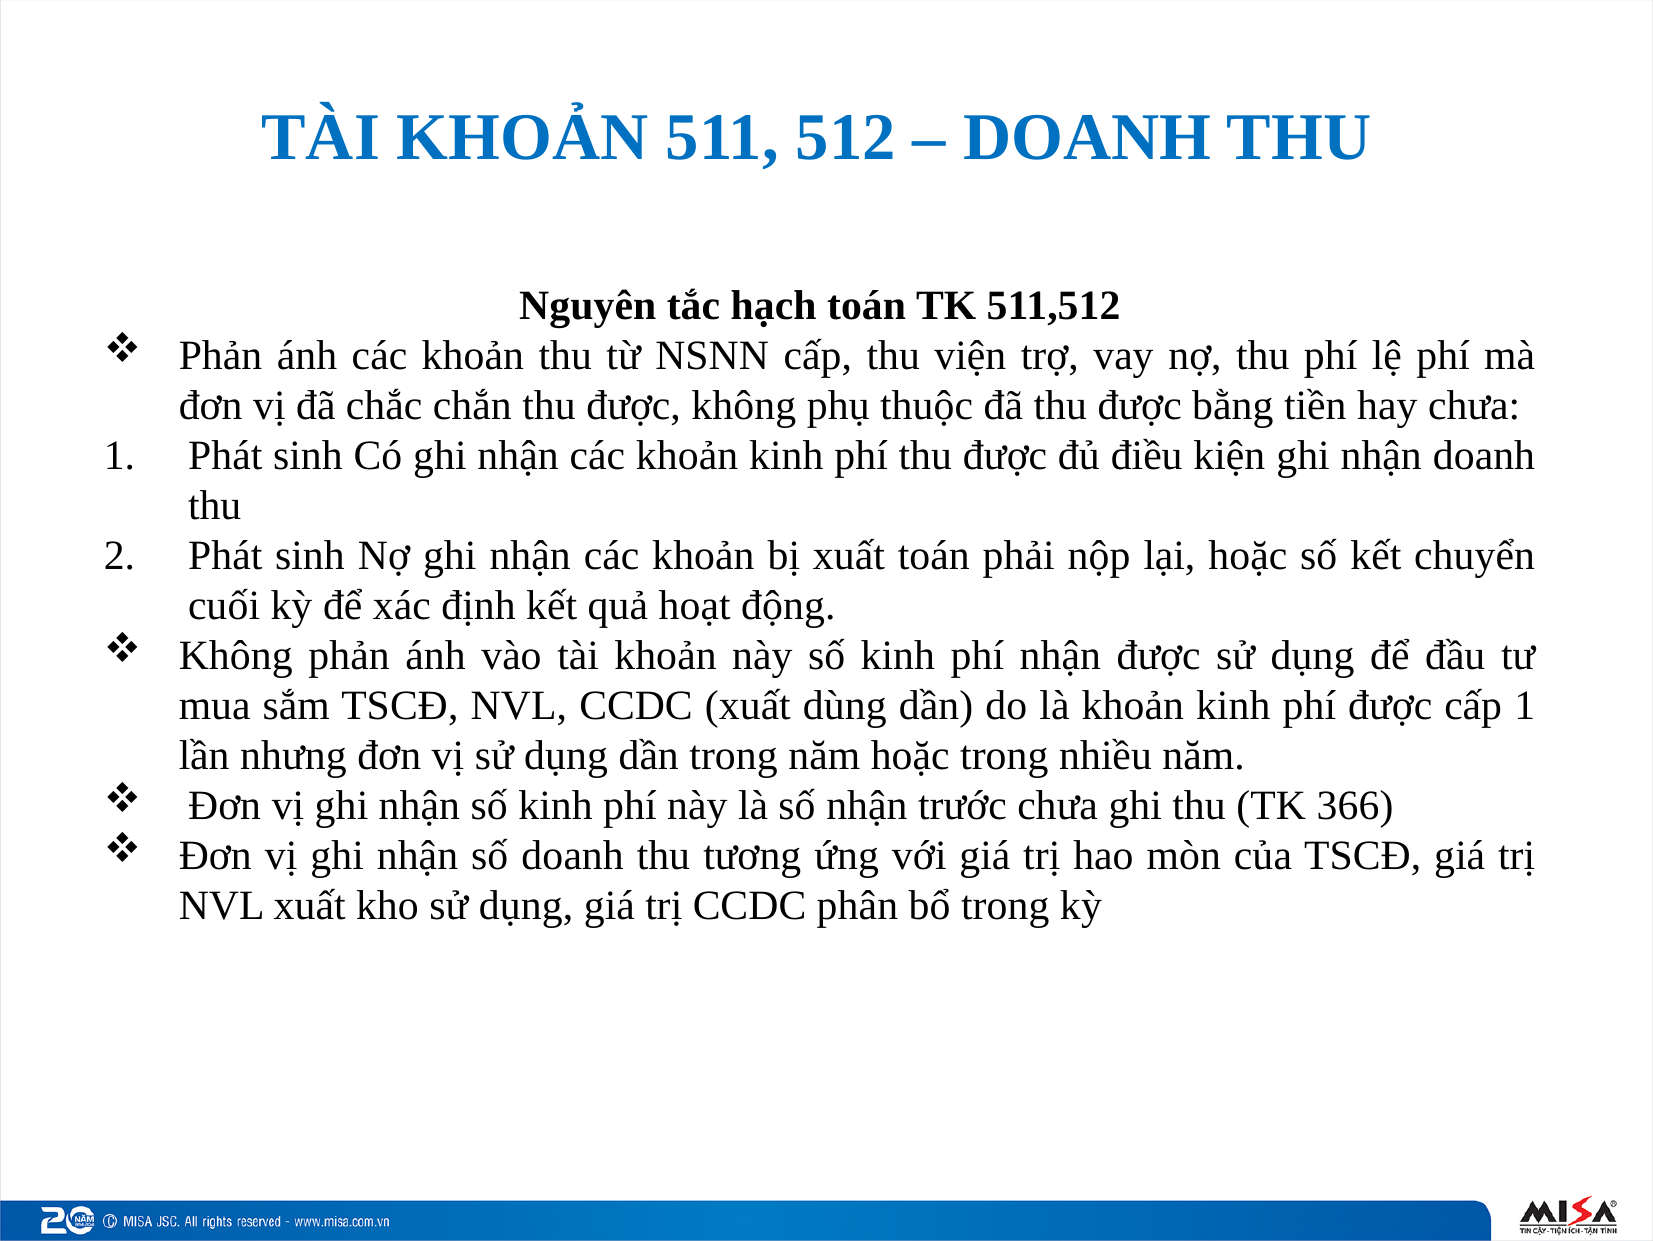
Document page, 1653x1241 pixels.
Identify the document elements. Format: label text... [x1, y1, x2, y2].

title TÀI KHOẢN 511, 512 – DOANH THU [76, 95, 1558, 179]
picture [0, 0, 1653, 1241]
text_box Nguyên tắc hạch toán TK 511,512 Phản ánh các khoản thu từ NSNN cấp, thu viện trợ, vay nợ, thu phí lệ phí mà đơn vị đã chắc chắn thu được, không phụ thuộc đã thu được bằng tiền hay chưa: Phát sinh Có ghi nhận các khoản kinh phí thu được đủ điều kiện ghi nhận doanh thu Phát sinh Nợ ghi nhận các khoản bị xuất toán phải nộp lại, hoặc số kết chuyển cuối kỳ để xác định kết quả hoạt động. Không phản ánh vào tài khoản này số kinh phí nhận được sử dụng để đầu tư mua sắm TSCĐ, NVL, CCDC (xuất dùng dần) do là khoản kinh phí được cấp 1 lần nhưng đơn vị sử dụng dần trong năm hoặc trong nhiều năm. Đơn vị ghi nhận số kinh phí này là số nhận trước chưa ghi thu (TK 366) Đơn vị ghi nhận số doanh thu tương ứng với giá trị hao mòn của TSCĐ, giá trị NVL xuất kho sử dụng, giá trị CCDC phân bổ trong kỳ [88, 270, 1552, 986]
